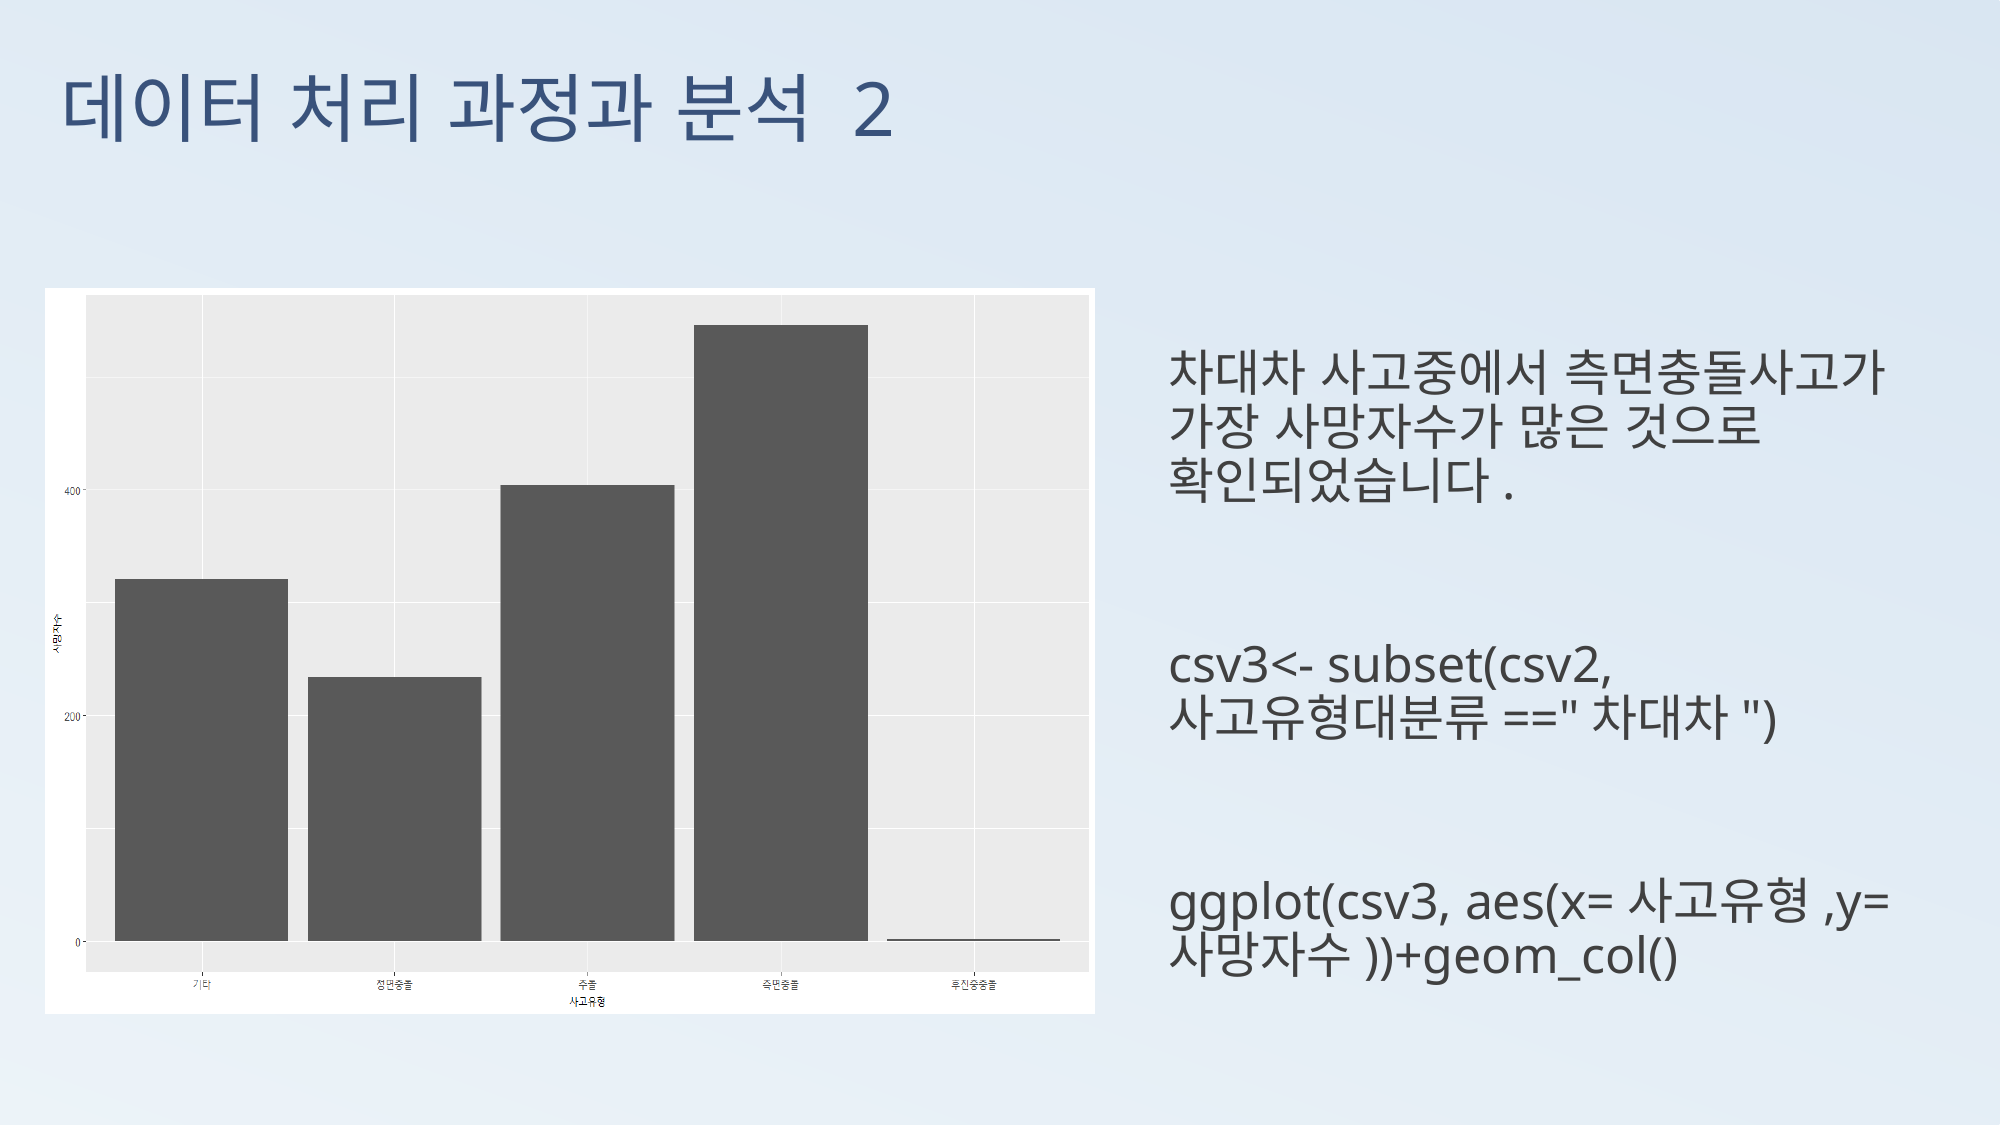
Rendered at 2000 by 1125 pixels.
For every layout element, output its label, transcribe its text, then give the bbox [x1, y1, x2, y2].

picture [45, 288, 1095, 1014]
title 데이터 처리 과정과 분석 2 [45, 0, 1846, 159]
list 차대차 사고중에서 측면충돌사고가 가장 사망자수가 많은 것으로 확인되었습니다. csv3<- subset(csv2,사고유형대분류=="차대차") ggplot(csv3, aes(x=사고유형,y=사망자수))+geom_col() [1153, 243, 1933, 1059]
